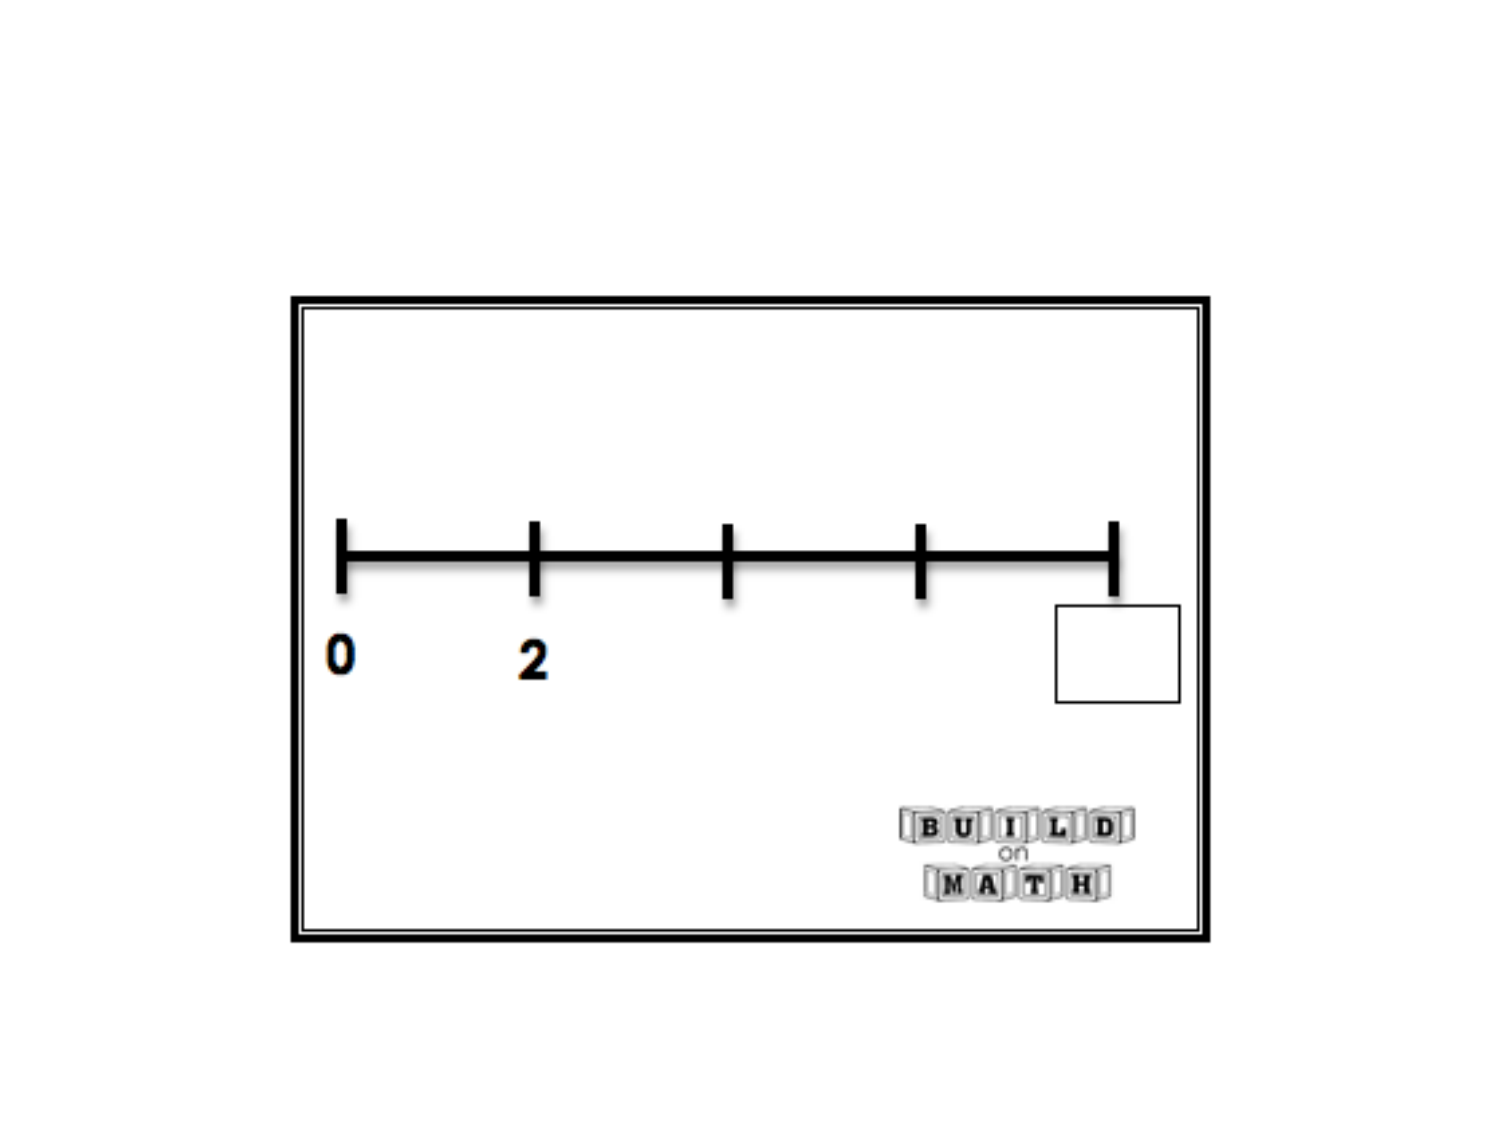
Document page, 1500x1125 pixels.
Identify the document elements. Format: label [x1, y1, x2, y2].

list [74, 262, 1426, 1006]
